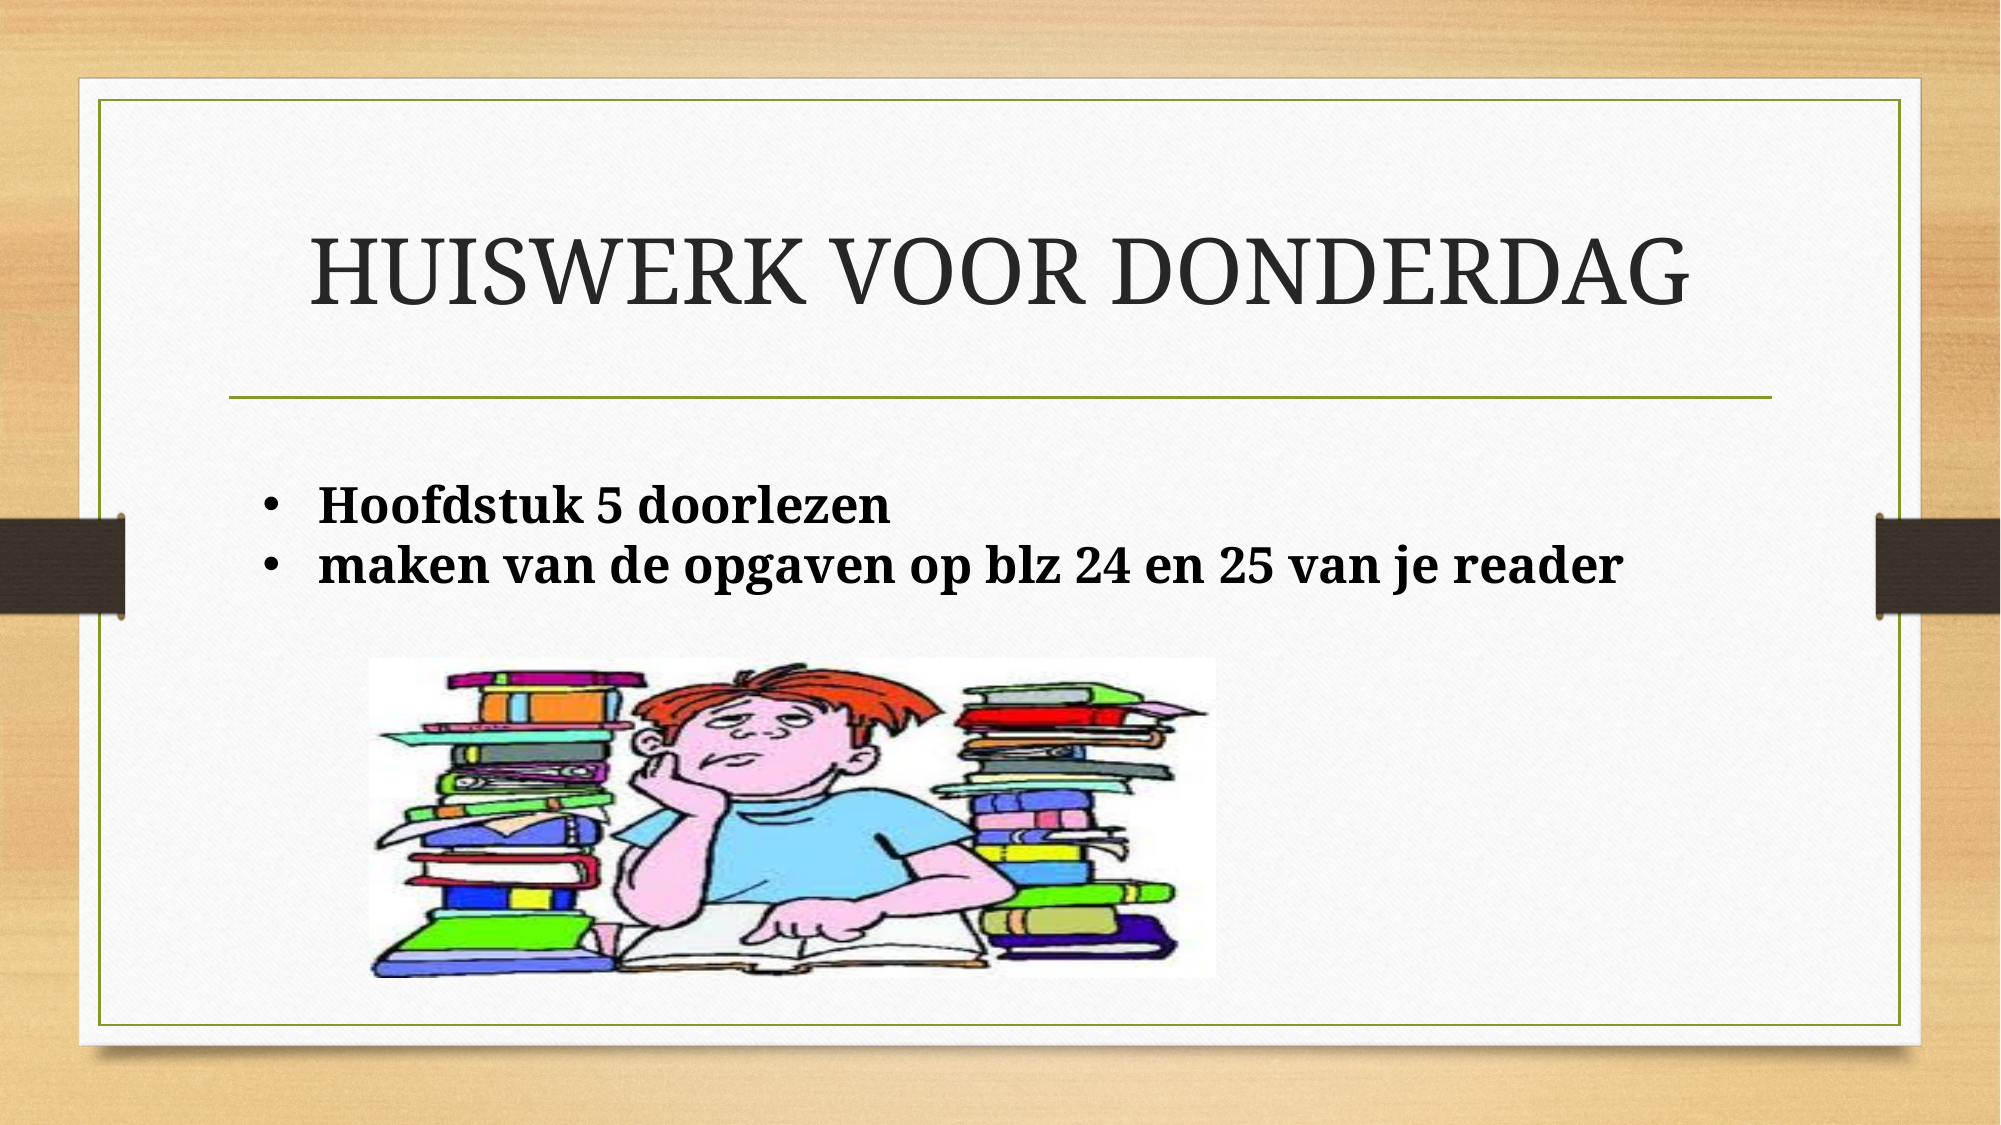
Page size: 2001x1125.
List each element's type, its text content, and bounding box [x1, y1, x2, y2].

text_box Hoofdstuk 5 doorlezen maken van de opgaven op blz 24 en 25 van je reader [247, 466, 1641, 601]
title HUISWERK VOOR DONDERDAG [212, 161, 1788, 375]
picture [0, 0, 2001, 1125]
